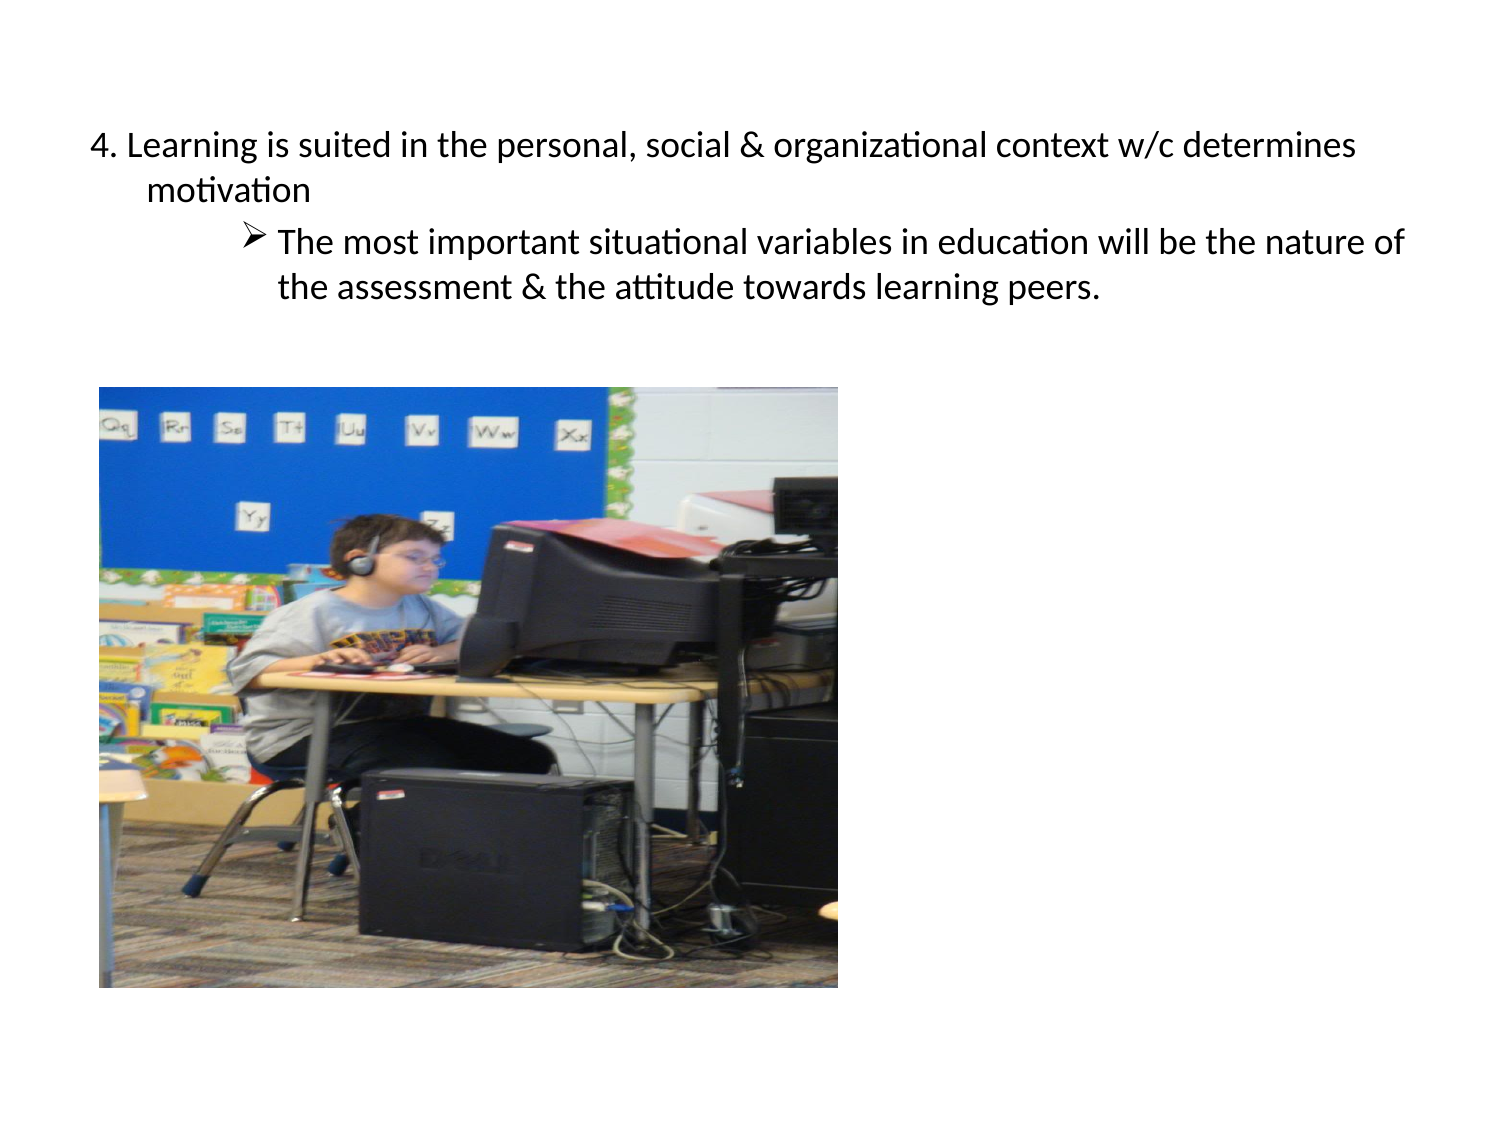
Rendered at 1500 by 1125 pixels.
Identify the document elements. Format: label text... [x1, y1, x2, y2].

list 4. Learning is suited in the personal, social & organizational context w/c determines motivation The most important situational variables in education will be the nature of the assessment & the attitude towards learning peers. [75, 112, 1425, 1005]
picture [99, 387, 838, 988]
